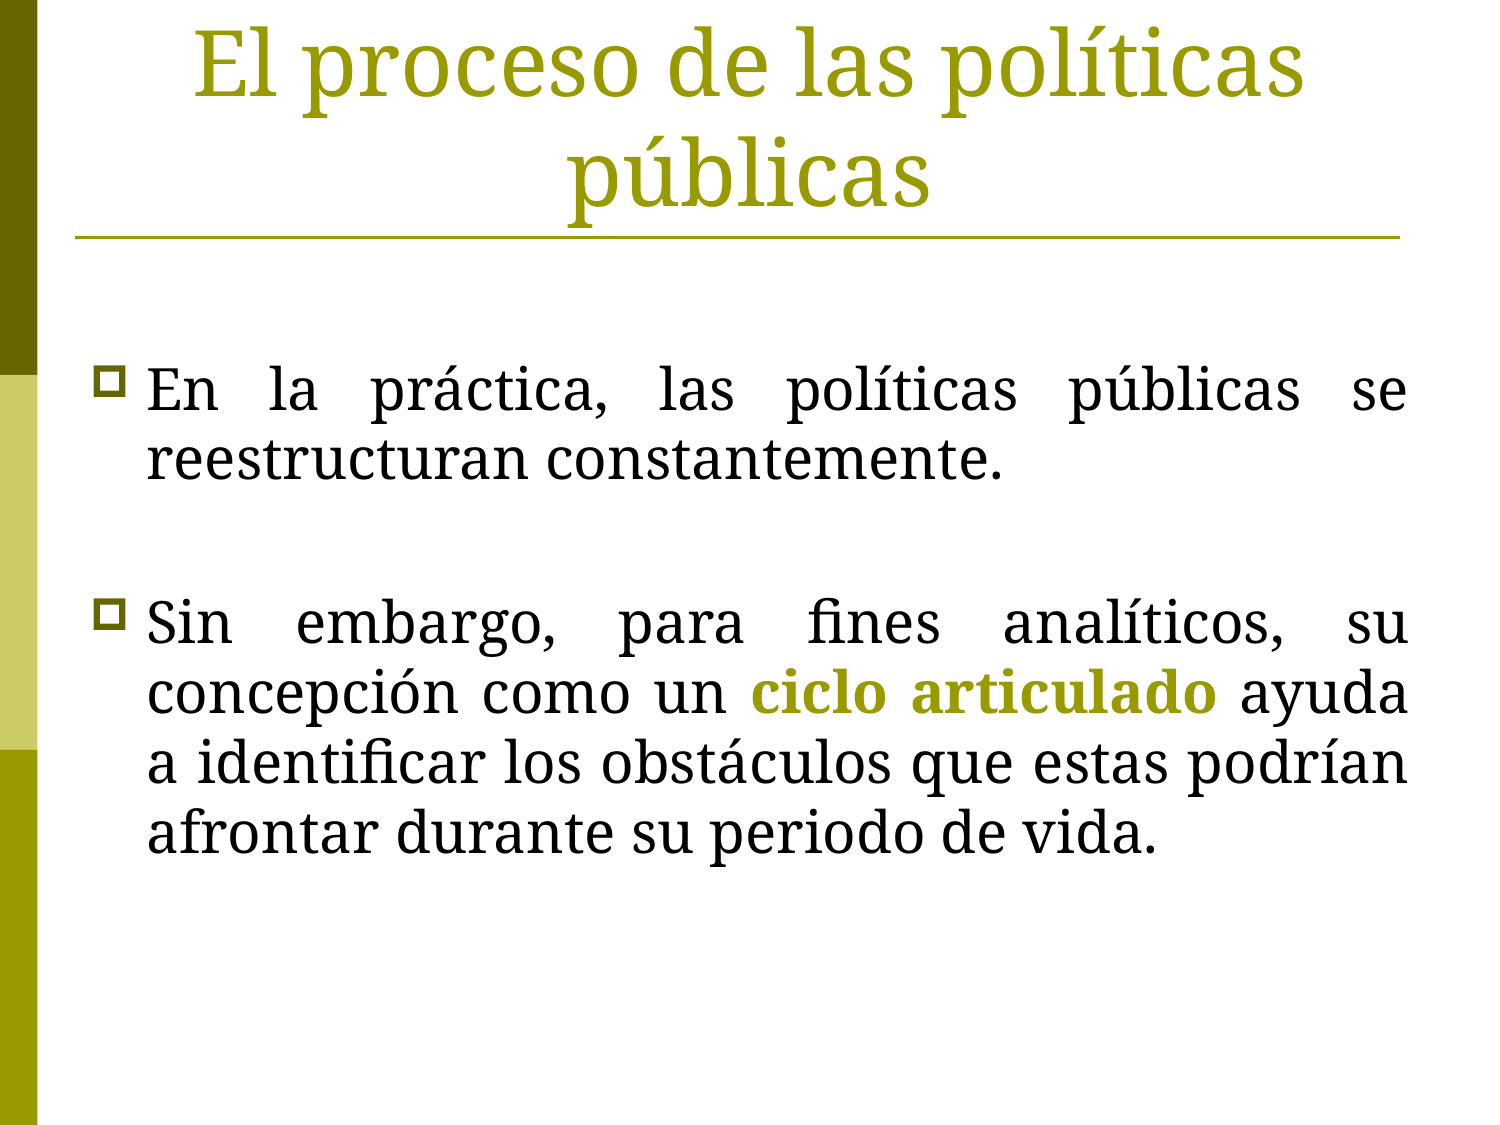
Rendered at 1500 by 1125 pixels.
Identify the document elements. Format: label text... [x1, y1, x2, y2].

list En la práctica, las políticas públicas se reestructuran constantemente. Sin embargo, para fines analíticos, su concepción como un ciclo articulado ayuda a identificar los obstáculos que estas podrían afrontar durante su periodo de vida. [74, 262, 1426, 1006]
title El proceso de las políticas públicas [74, 45, 1426, 233]
